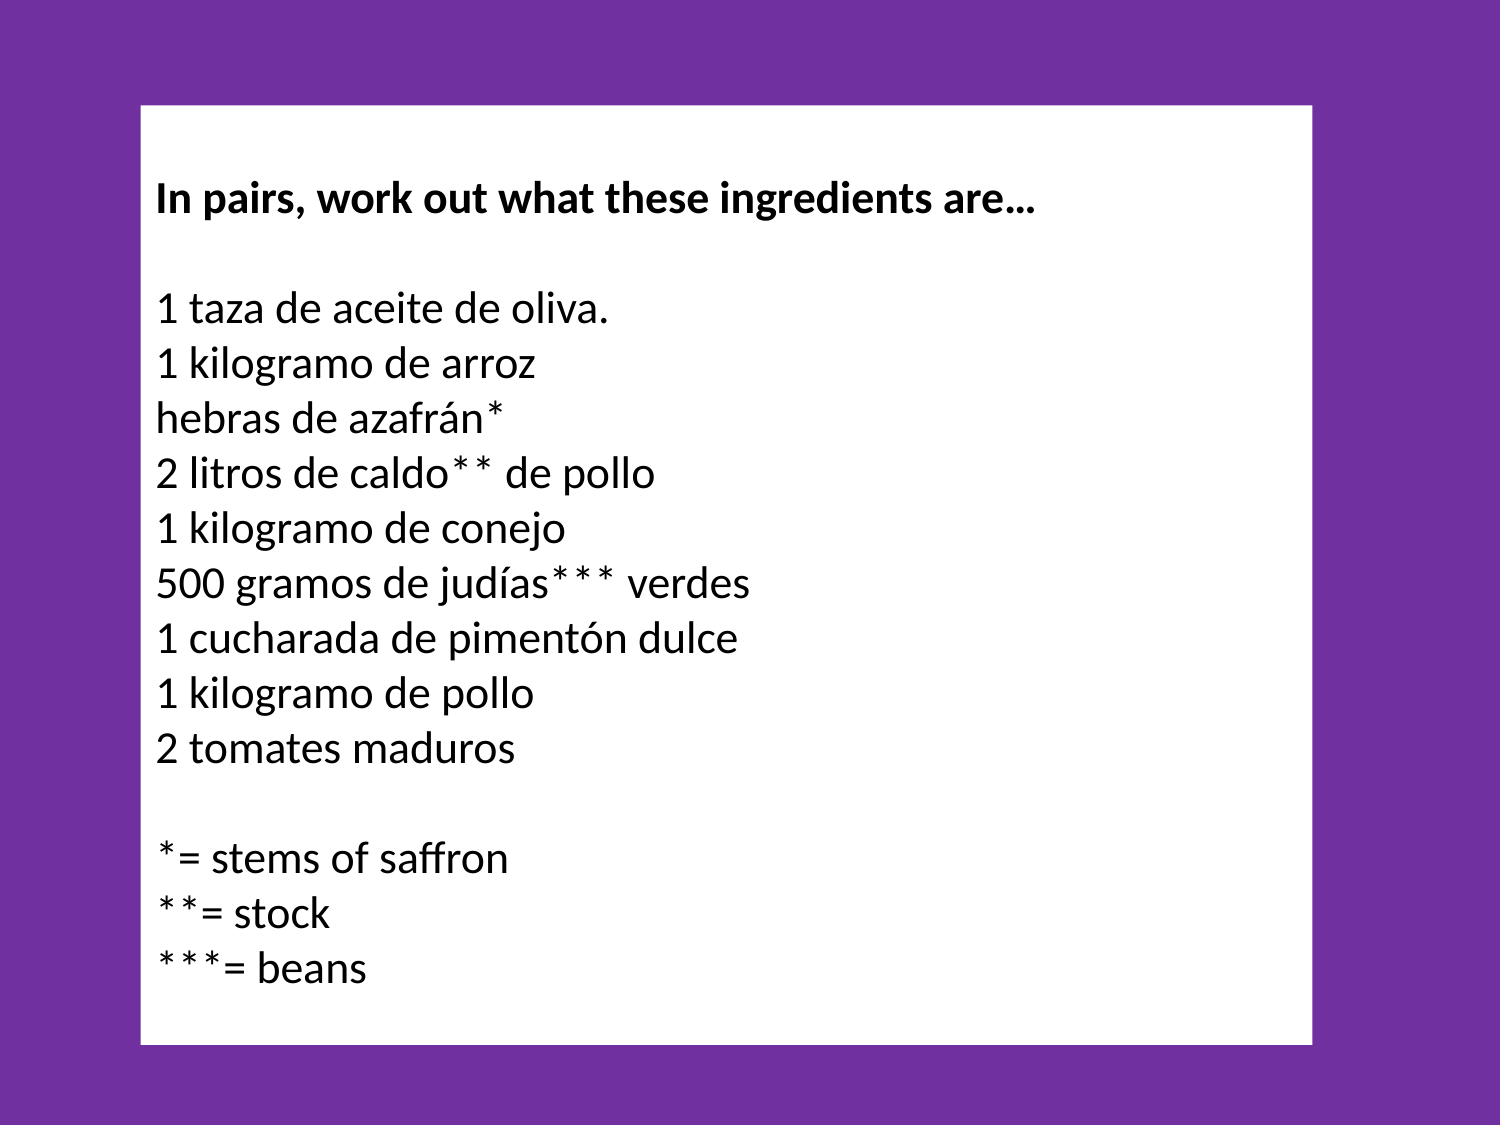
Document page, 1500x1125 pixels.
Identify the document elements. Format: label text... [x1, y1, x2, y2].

text_box In pairs, work out what these ingredients are… 1 taza de aceite de oliva. 1 kilogramo de arroz hebras de azafrán* 2 litros de caldo** de pollo 1 kilogramo de conejo 500 gramos de judías*** verdes 1 cucharada de pimentón dulce 1 kilogramo de pollo 2 tomates maduros *= stems of saffron **= stock ***= beans [140, 105, 1313, 1045]
